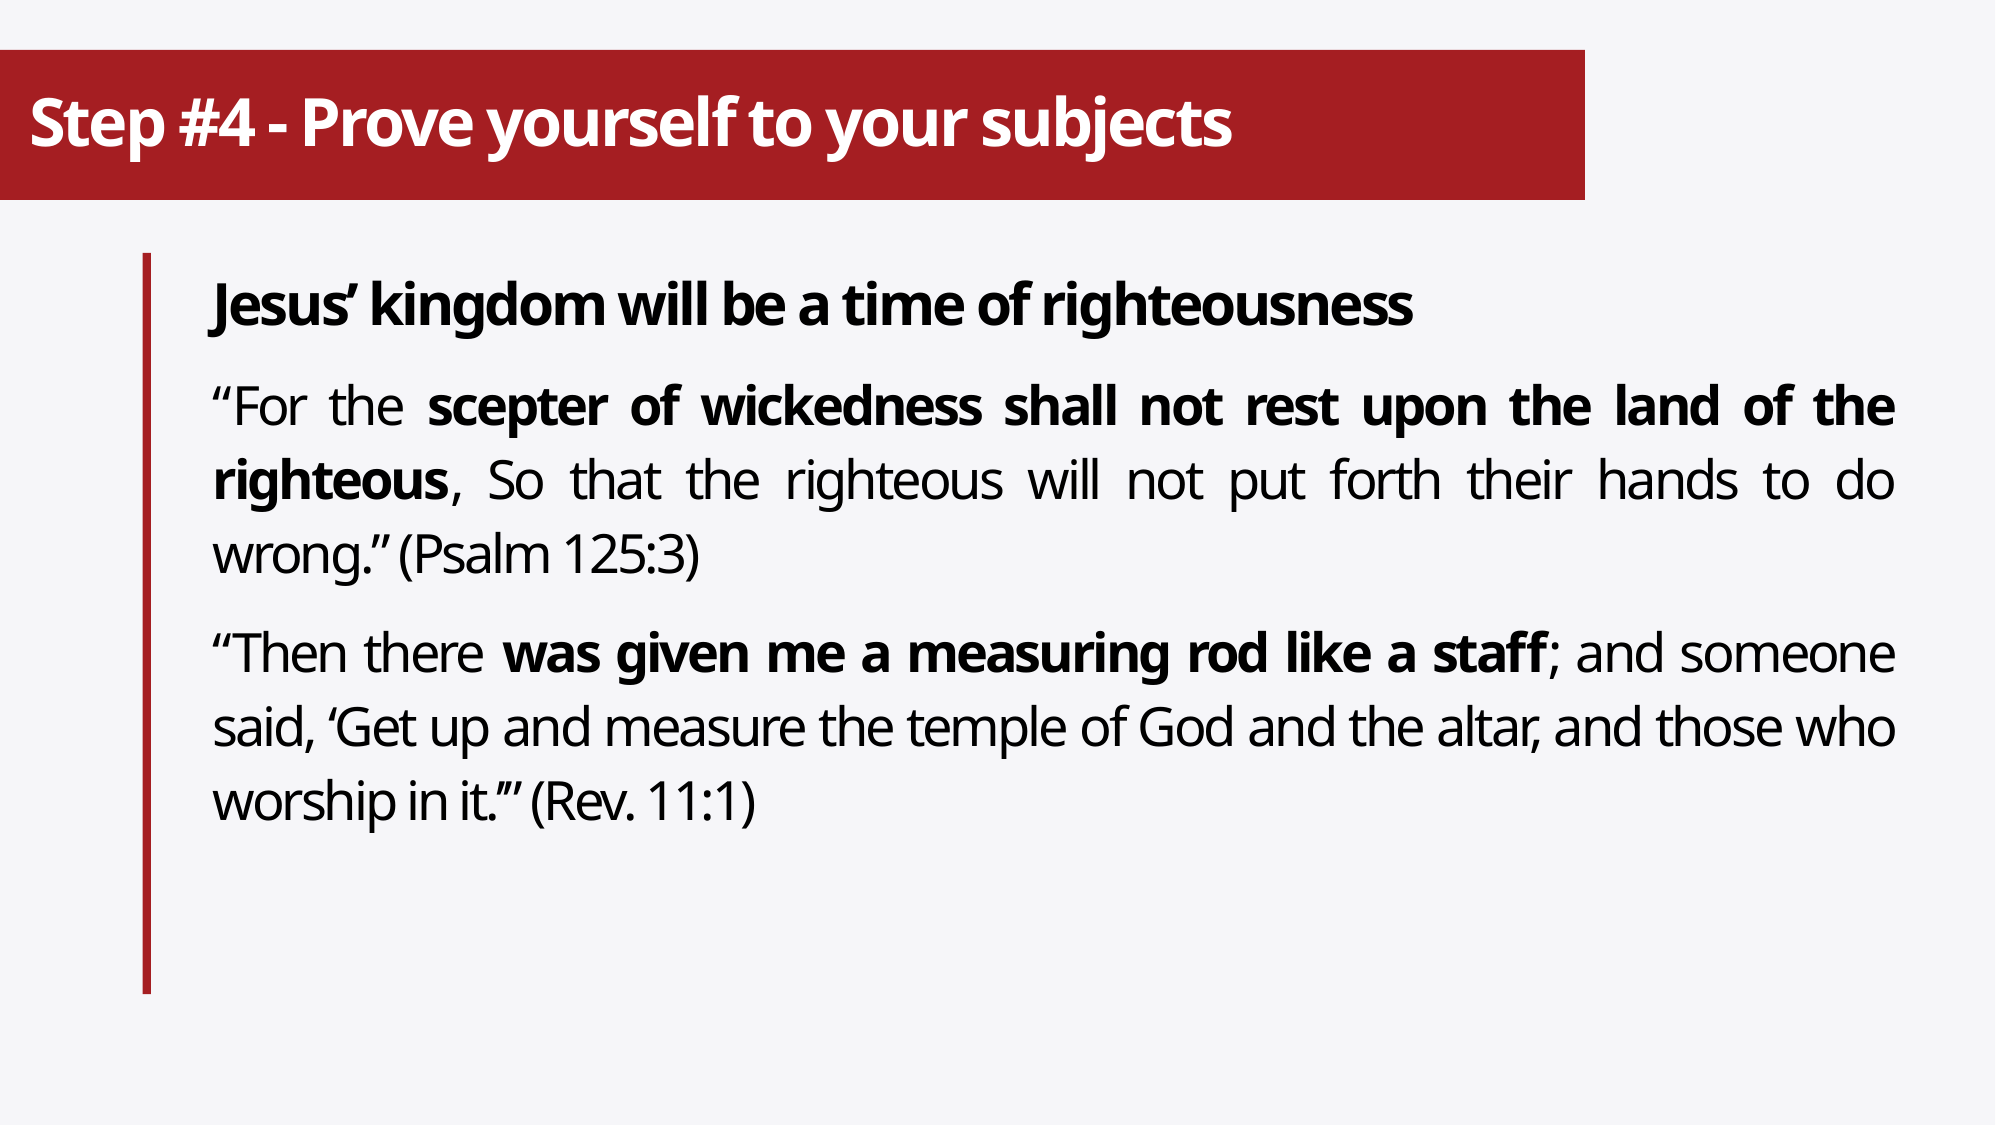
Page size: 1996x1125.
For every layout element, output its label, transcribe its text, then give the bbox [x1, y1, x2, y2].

subtitle Jesus’ kingdom will be a time of righteousness “For the scepter of wickedness shall not rest upon the land of the righteous, So that the righteous will not put forth their hands to do wrong.” (Psalm 125:3) “Then there was given me a measuring rod like a staff; and someone said, ‘Get up and measure the temple of God and the altar, and those who worship in it.’” (Rev. 11:1) [197, 249, 1910, 1000]
title Step #4 - Prove yourself to your subjects [14, 62, 1810, 188]
